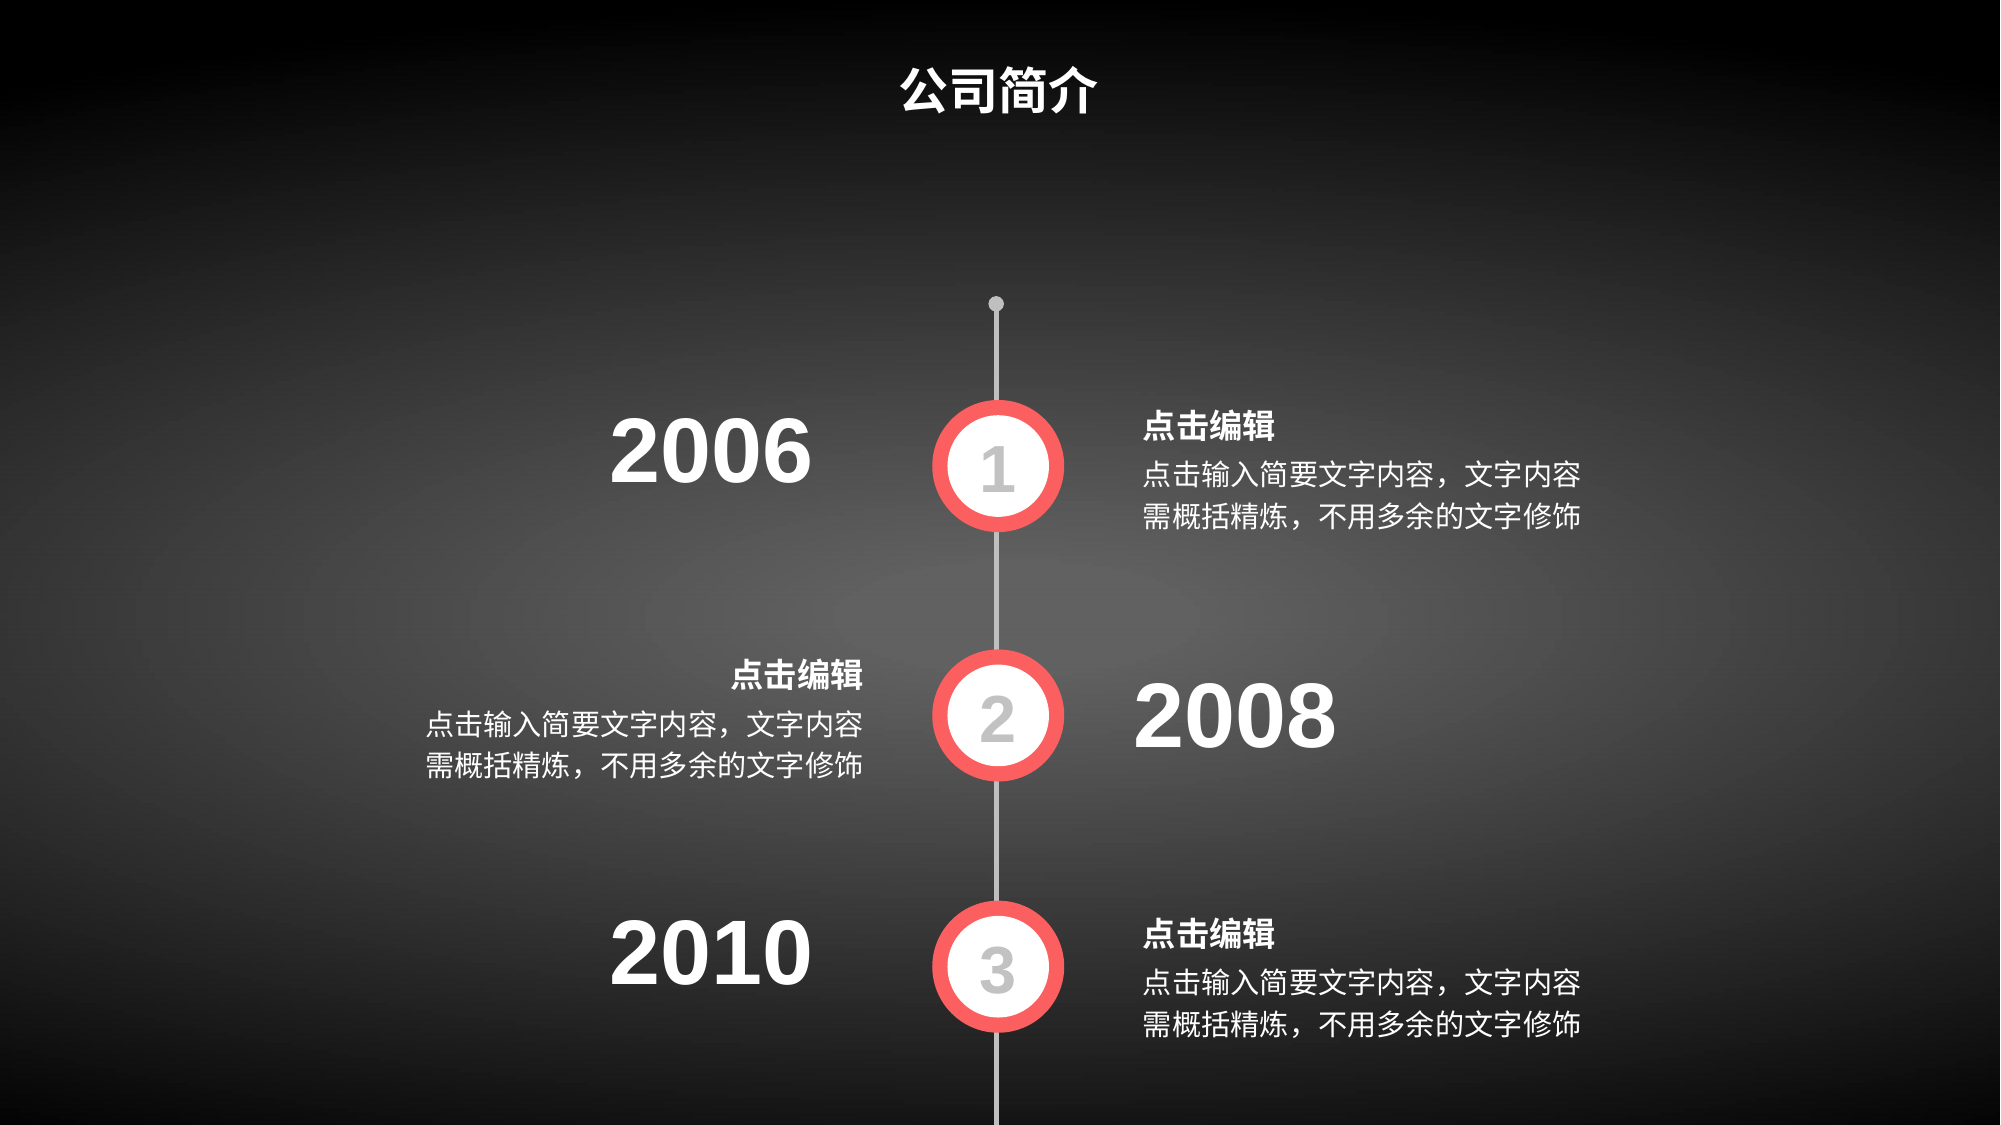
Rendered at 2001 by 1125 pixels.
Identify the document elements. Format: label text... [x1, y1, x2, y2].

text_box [932, 399, 1065, 533]
text_box 2010 [536, 886, 888, 1011]
text_box 点击输入简要文字内容，文字内容需概括精炼，不用多余的文字修饰 [1128, 442, 1619, 541]
text_box 点击编辑 [1128, 895, 1394, 949]
picture [0, 0, 2000, 1125]
text_box 点击输入简要文字内容，文字内容需概括精炼，不用多余的文字修饰 [388, 691, 879, 790]
text_box 2006 [536, 383, 888, 508]
text_box 点击输入简要文字内容，文字内容需概括精炼，不用多余的文字修饰 [1128, 949, 1619, 1049]
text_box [932, 649, 1065, 782]
text_box 2008 [1060, 648, 1412, 774]
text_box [932, 900, 1065, 1033]
text_box 公司简介 [630, 52, 1366, 127]
text_box 点击编辑 [612, 637, 879, 691]
text_box 点击编辑 [1128, 387, 1394, 442]
